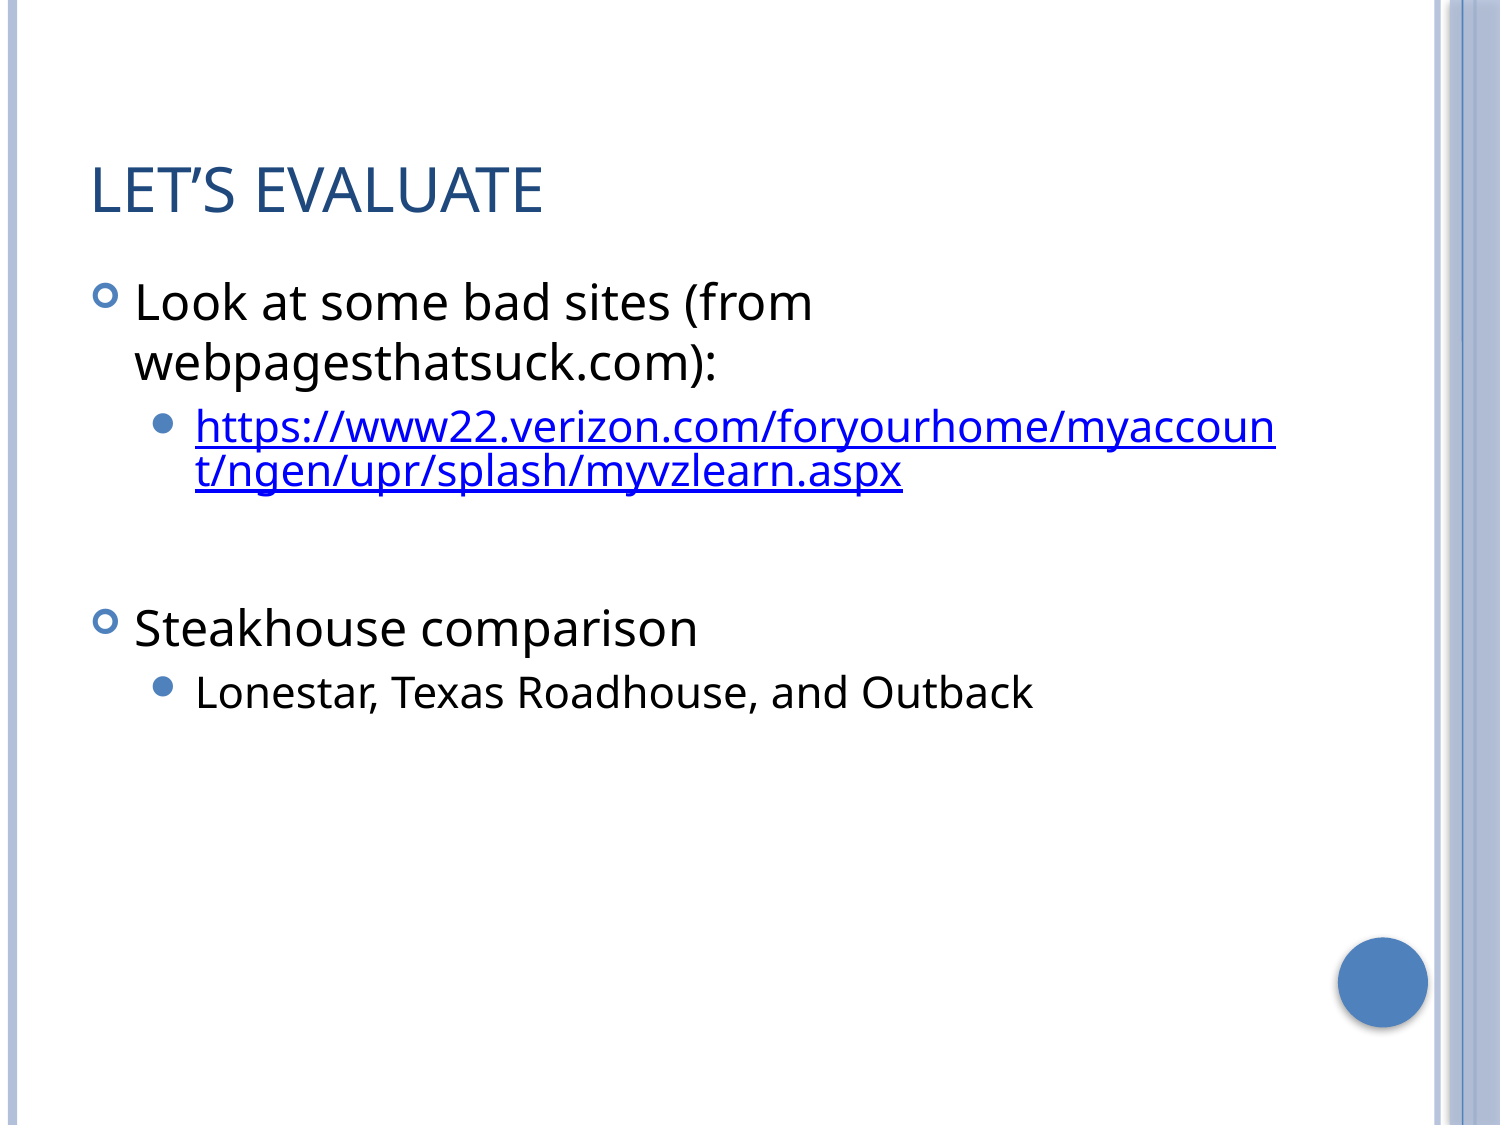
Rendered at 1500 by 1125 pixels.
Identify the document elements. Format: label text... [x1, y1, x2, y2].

list Look at some bad sites (from webpagesthatsuck.com): https://www22.verizon.com/foryourhome/myaccount/ngen/upr/splash/myvzlearn.aspx Steakhouse comparison Lonestar, Texas Roadhouse, and Outback [75, 262, 1300, 1062]
title Let’s evaluate [75, 45, 1300, 233]
